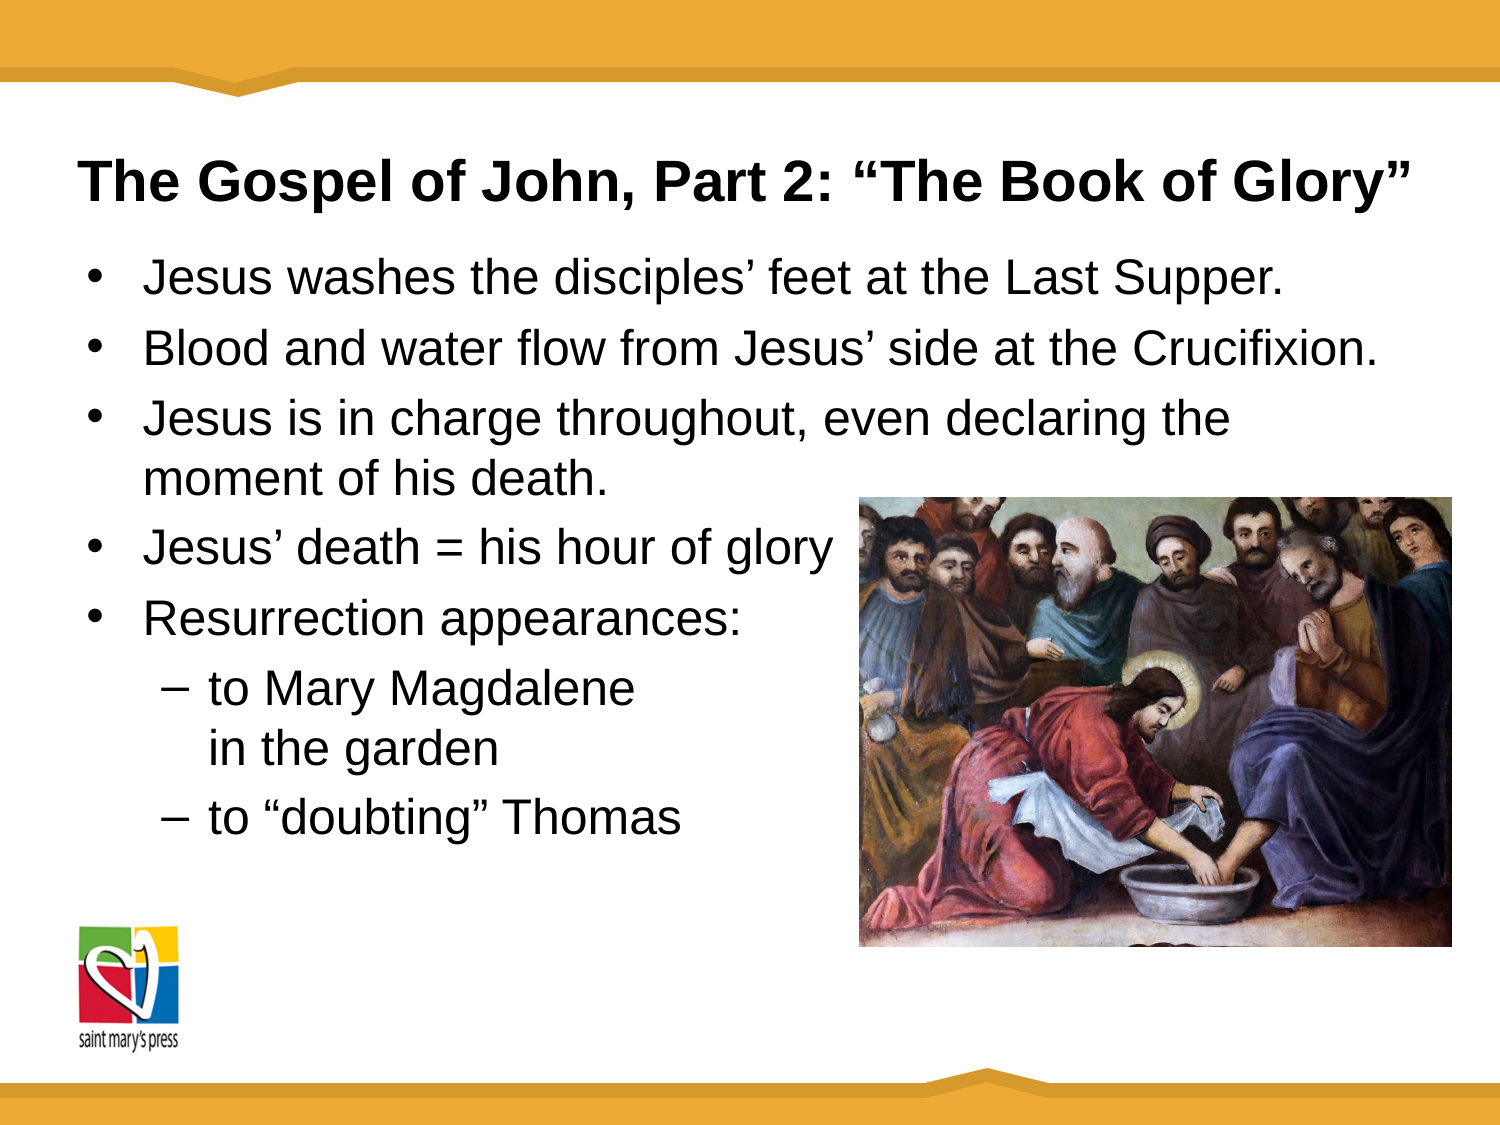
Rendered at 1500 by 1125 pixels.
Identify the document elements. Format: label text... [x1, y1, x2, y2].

picture [0, 0, 1500, 1125]
title The Gospel of John, Part 2: “The Book of Glory” [62, 112, 1450, 238]
list Jesus washes the disciples’ feet at the Last Supper. Blood and water flow from Jesus’ side at the Crucifixion. Jesus is in charge throughout, even declaring the moment of his death. Jesus’ death = his hour of glory Resurrection appearances: to Mary Magdalene in the garden to “doubting” Thomas [71, 237, 1400, 944]
